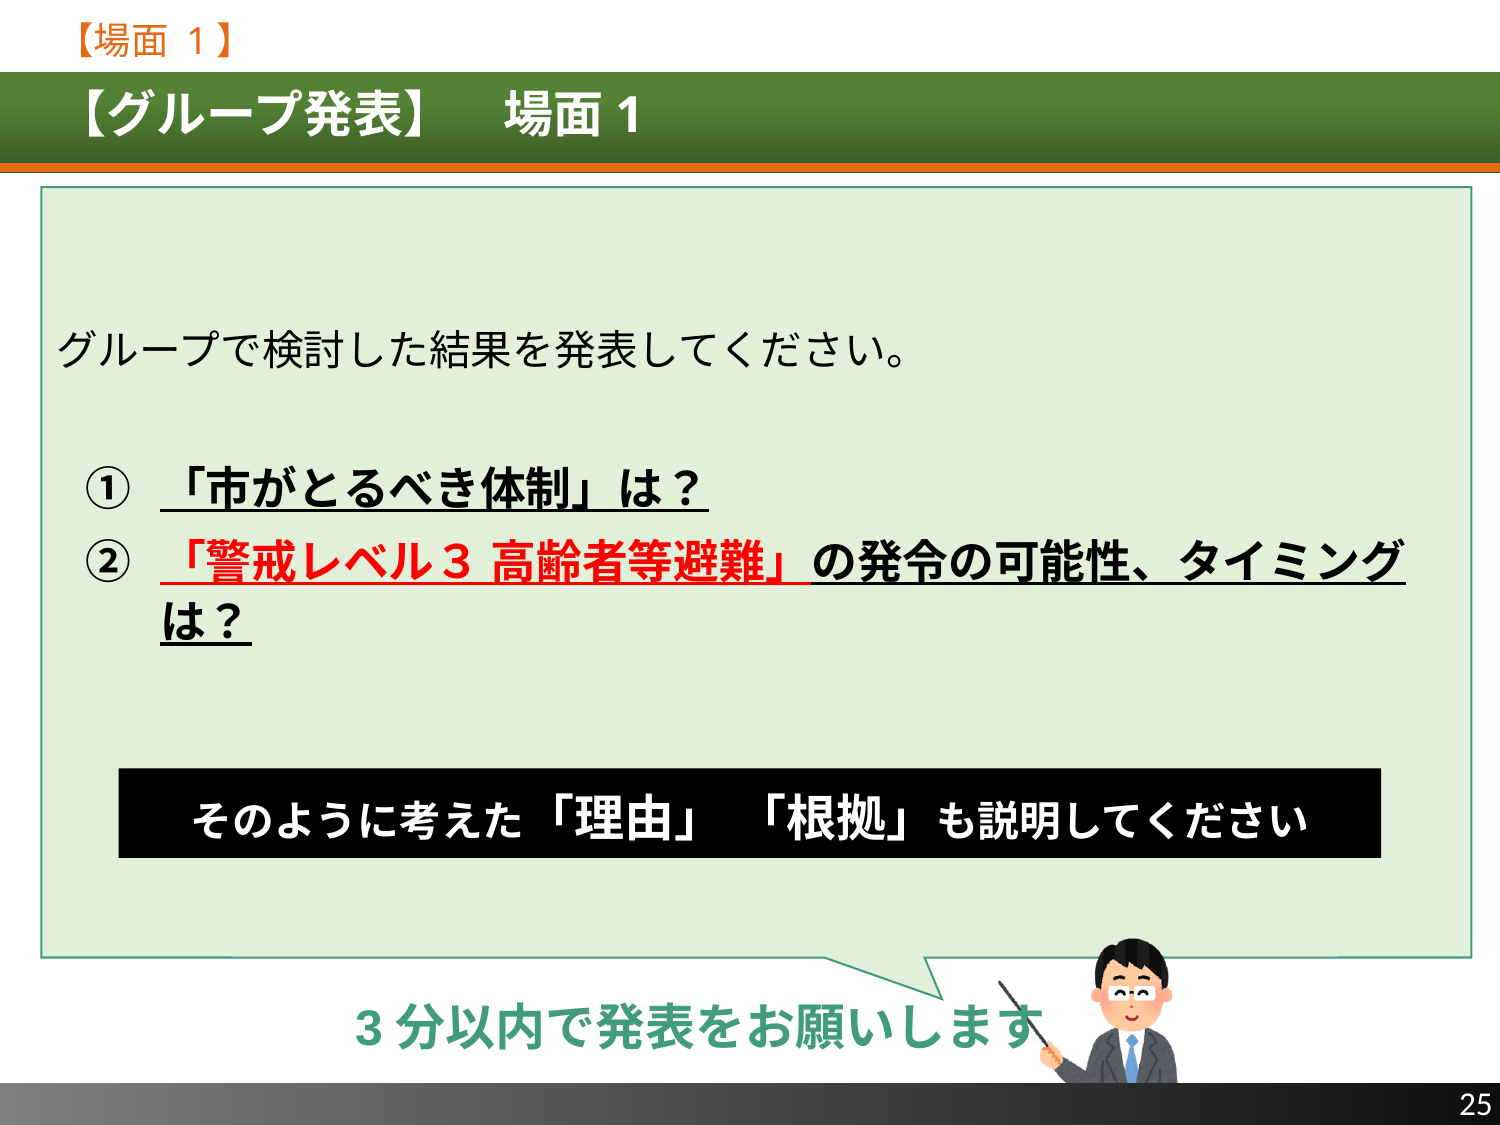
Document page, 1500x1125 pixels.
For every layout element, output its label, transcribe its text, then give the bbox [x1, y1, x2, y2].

text_box そのように考えた「理由」 「根拠」も説明してください [118, 768, 1382, 858]
slide_number 25 [1170, 1072, 1500, 1125]
picture [971, 928, 1212, 1083]
text_box 3分以内で発表をお願いします [340, 987, 971, 1063]
title 【グループ発表】 場面1 [41, 60, 1336, 173]
list 【場面 1】 [41, 14, 1336, 60]
text_box グループで検討した結果を発表してください。 「市がとるべき体制」は？ 「警戒レベル３ 高齢者等避難」の発令の可能性、タイミングは？ [40, 186, 1473, 987]
